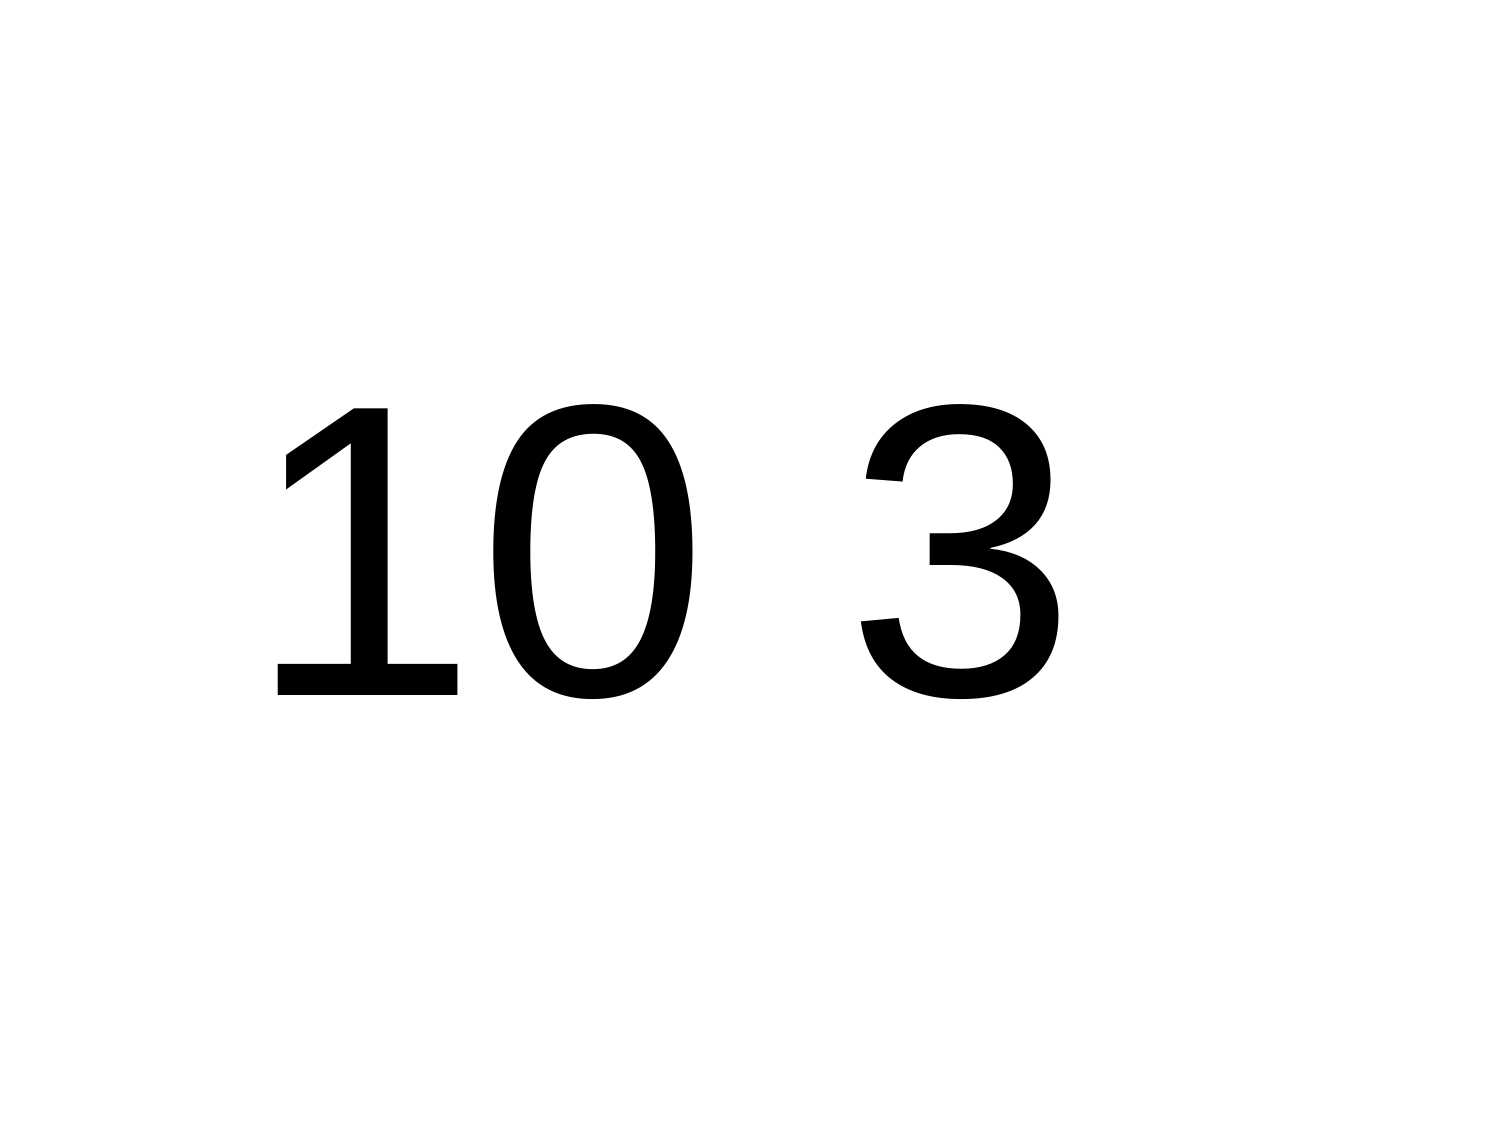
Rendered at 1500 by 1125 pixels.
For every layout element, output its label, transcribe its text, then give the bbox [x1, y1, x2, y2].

text_box 10 [231, 271, 759, 786]
text_box 3 [830, 271, 1184, 786]
